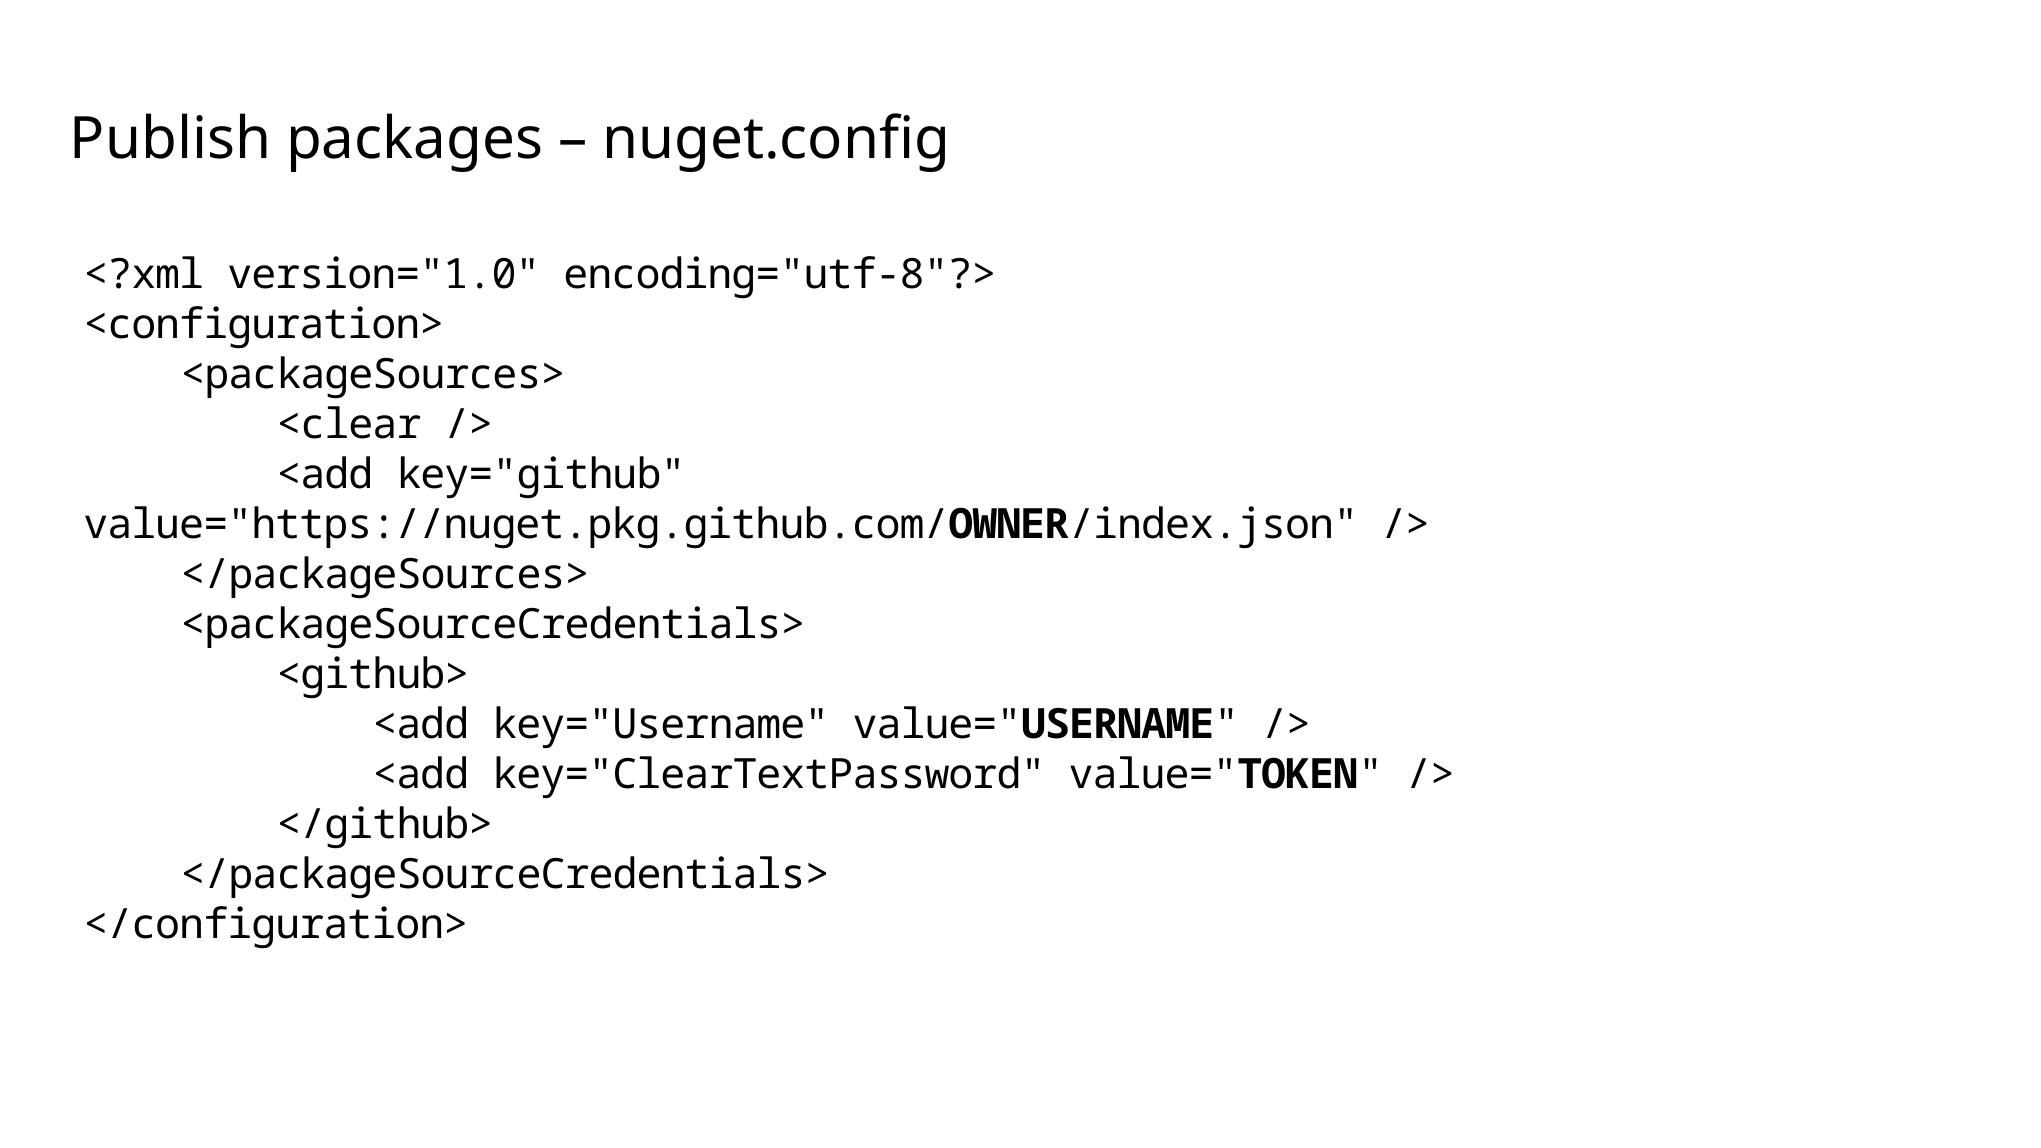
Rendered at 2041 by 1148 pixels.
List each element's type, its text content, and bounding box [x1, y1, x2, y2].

text_box <?xml version="1.0" encoding="utf-8"?> <configuration> <packageSources> <clear /> <add key="github" value="https://nuget.pkg.github.com/OWNER/index.json" /> </packageSources> <packageSourceCredentials> <github> <add key="Username" value="USERNAME" /> <add key="ClearTextPassword" value="TOKEN" /> </github> </packageSourceCredentials> </configuration> [68, 239, 1932, 955]
title Publish packages – nuget.config [70, 103, 1969, 172]
